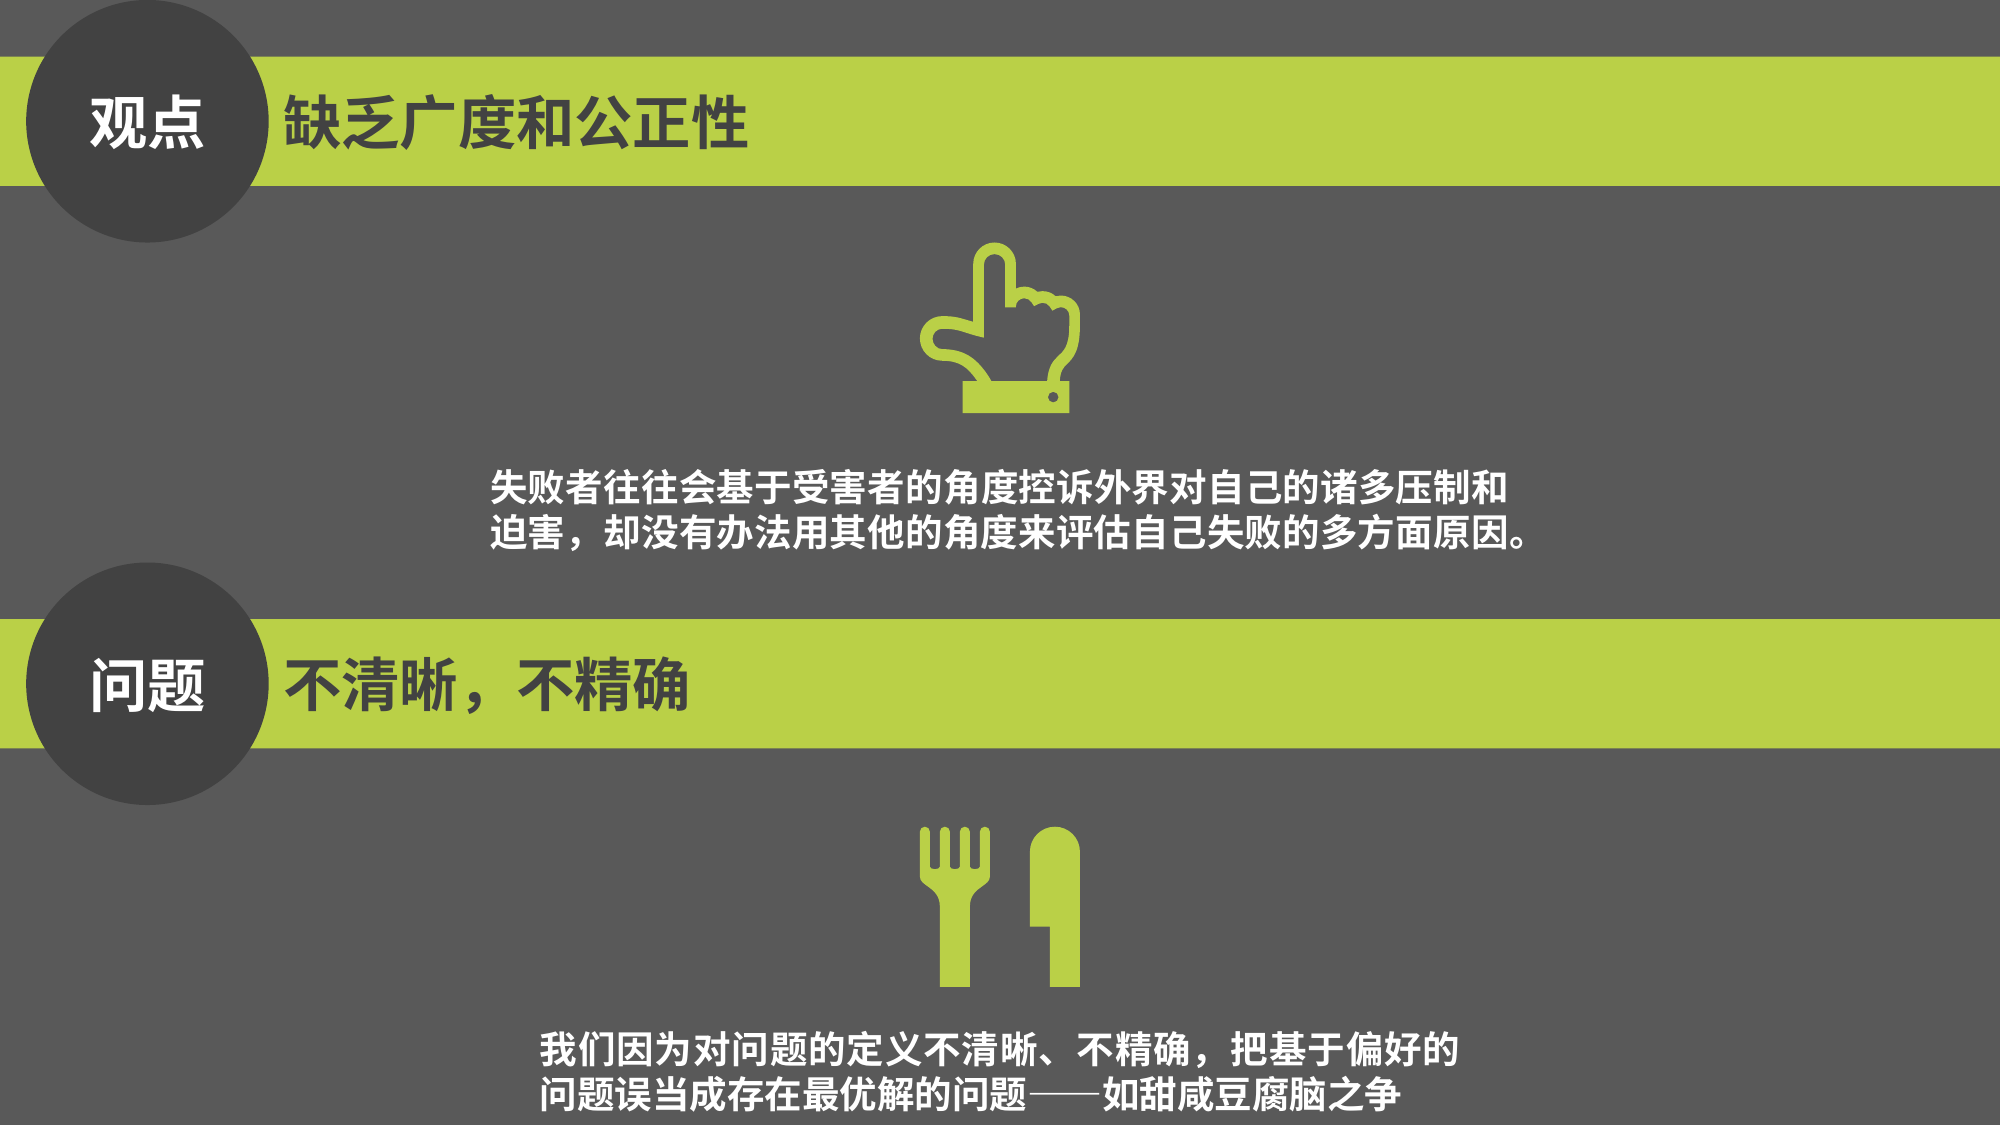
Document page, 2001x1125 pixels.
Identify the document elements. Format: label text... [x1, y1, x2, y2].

text_box [1029, 826, 1080, 987]
text_box 我们因为对问题的定义不清晰、不精确，把基于偏好的问题误当成存在最优解的问题——如甜咸豆腐脑之争 [525, 1018, 1475, 1124]
text_box [919, 243, 1080, 414]
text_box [0, 0, 2000, 243]
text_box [0, 562, 2000, 806]
text_box 失败者往往会基于受害者的角度控诉外界对自己的诸多压制和迫害，却没有办法用其他的角度来评估自己失败的多方面原因。 [475, 456, 1525, 562]
text_box [919, 826, 990, 987]
